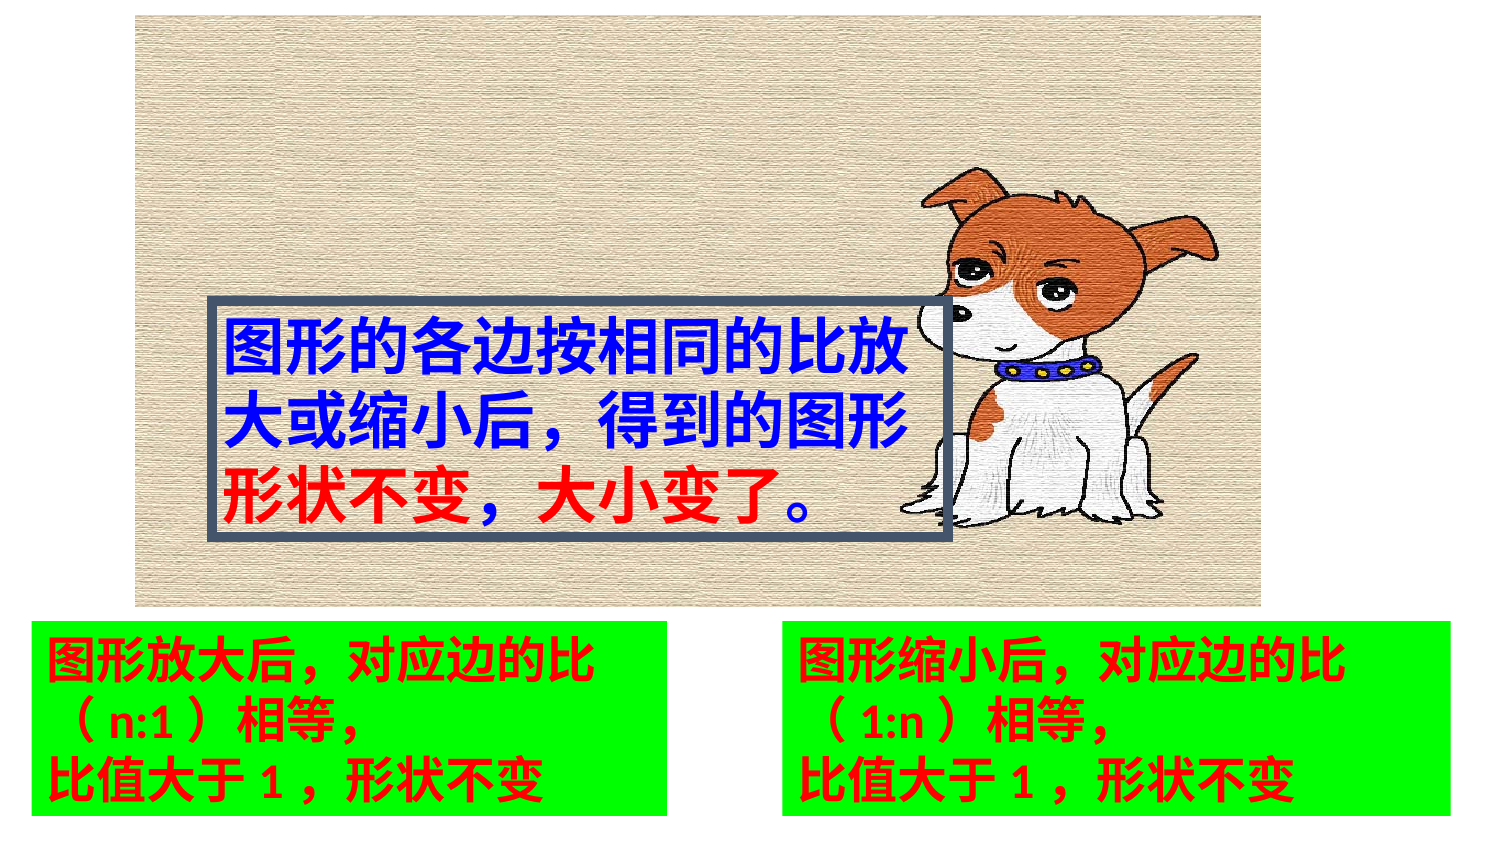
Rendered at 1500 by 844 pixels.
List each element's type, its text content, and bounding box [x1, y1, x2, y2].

picture [135, 15, 1261, 607]
text_box 图形放大后，对应边的比 （n:1）相等， 比值大于1，形状不变 [31, 621, 667, 816]
text_box 图形缩小后，对应边的比（1:n）相等， 比值大于1，形状不变 [782, 621, 1451, 816]
